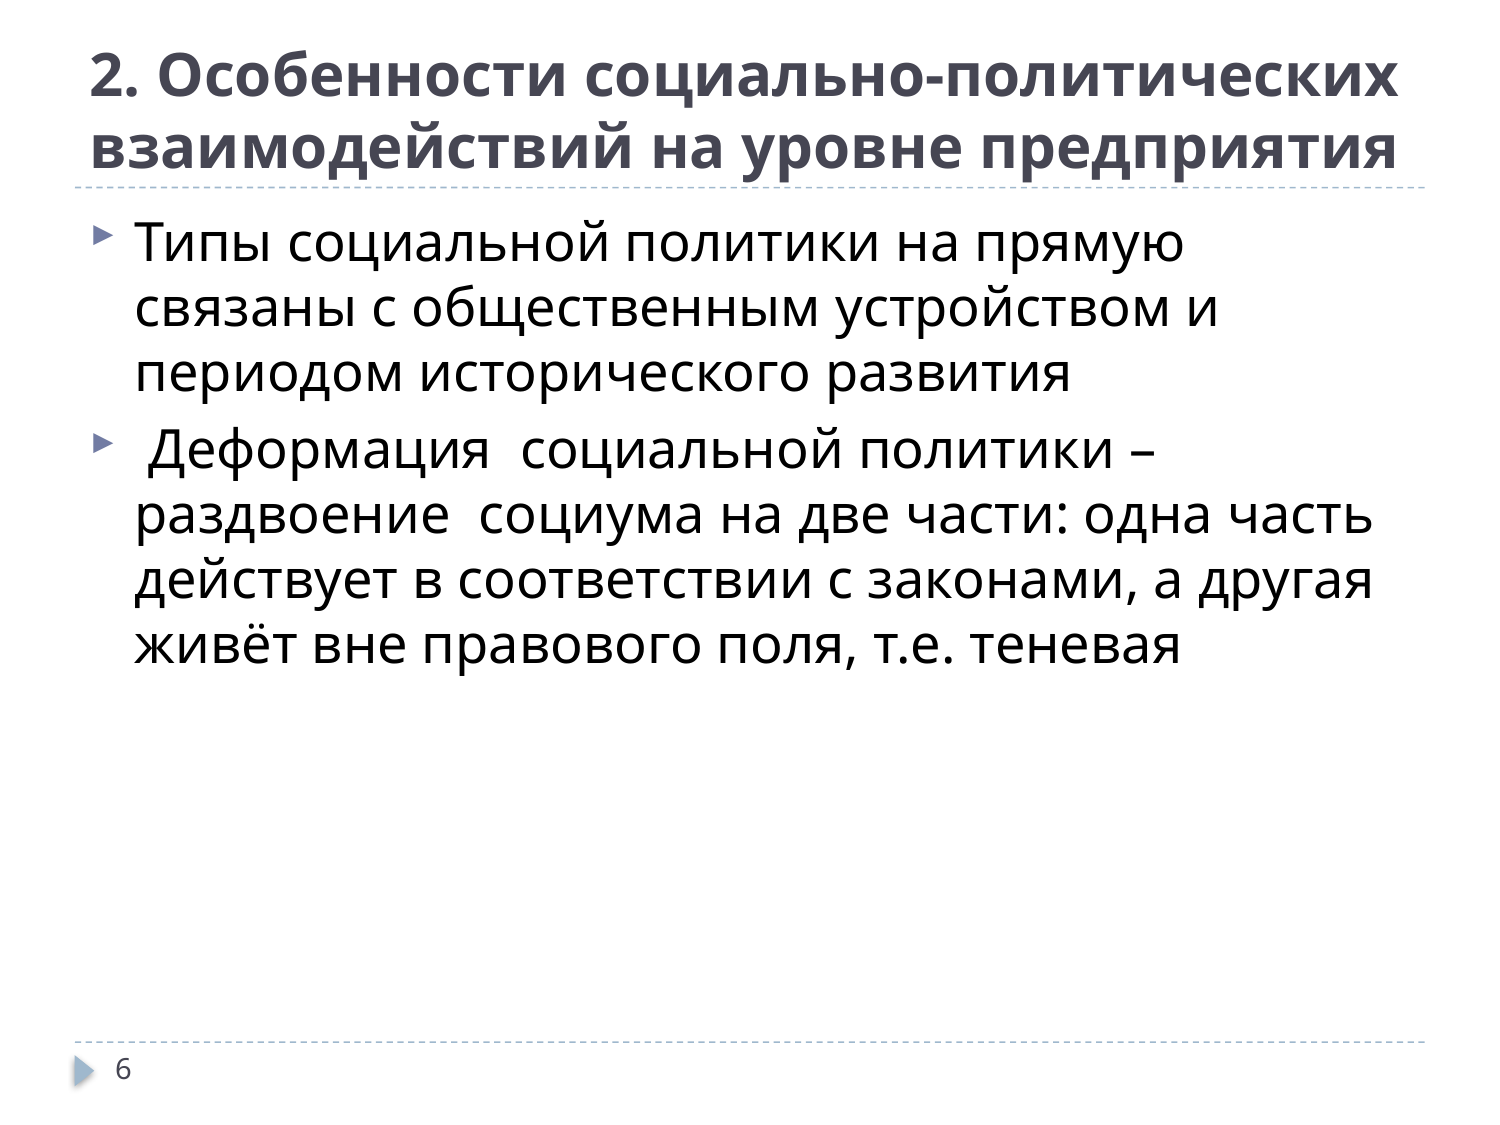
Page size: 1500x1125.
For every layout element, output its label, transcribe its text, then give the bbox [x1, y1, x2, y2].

title 2. Особенности социально-политических взаимодействий на уровне предприятия [75, 24, 1425, 188]
list Типы социальной политики на прямую связаны с общественным устройством и периодом исторического развития Деформация социальной политики –раздвоение социума на две части: одна часть действует в соответствии с законами, а другая живёт вне правового поля, т.е. теневая [75, 200, 1425, 1010]
slide_number 6 [100, 1042, 426, 1103]
